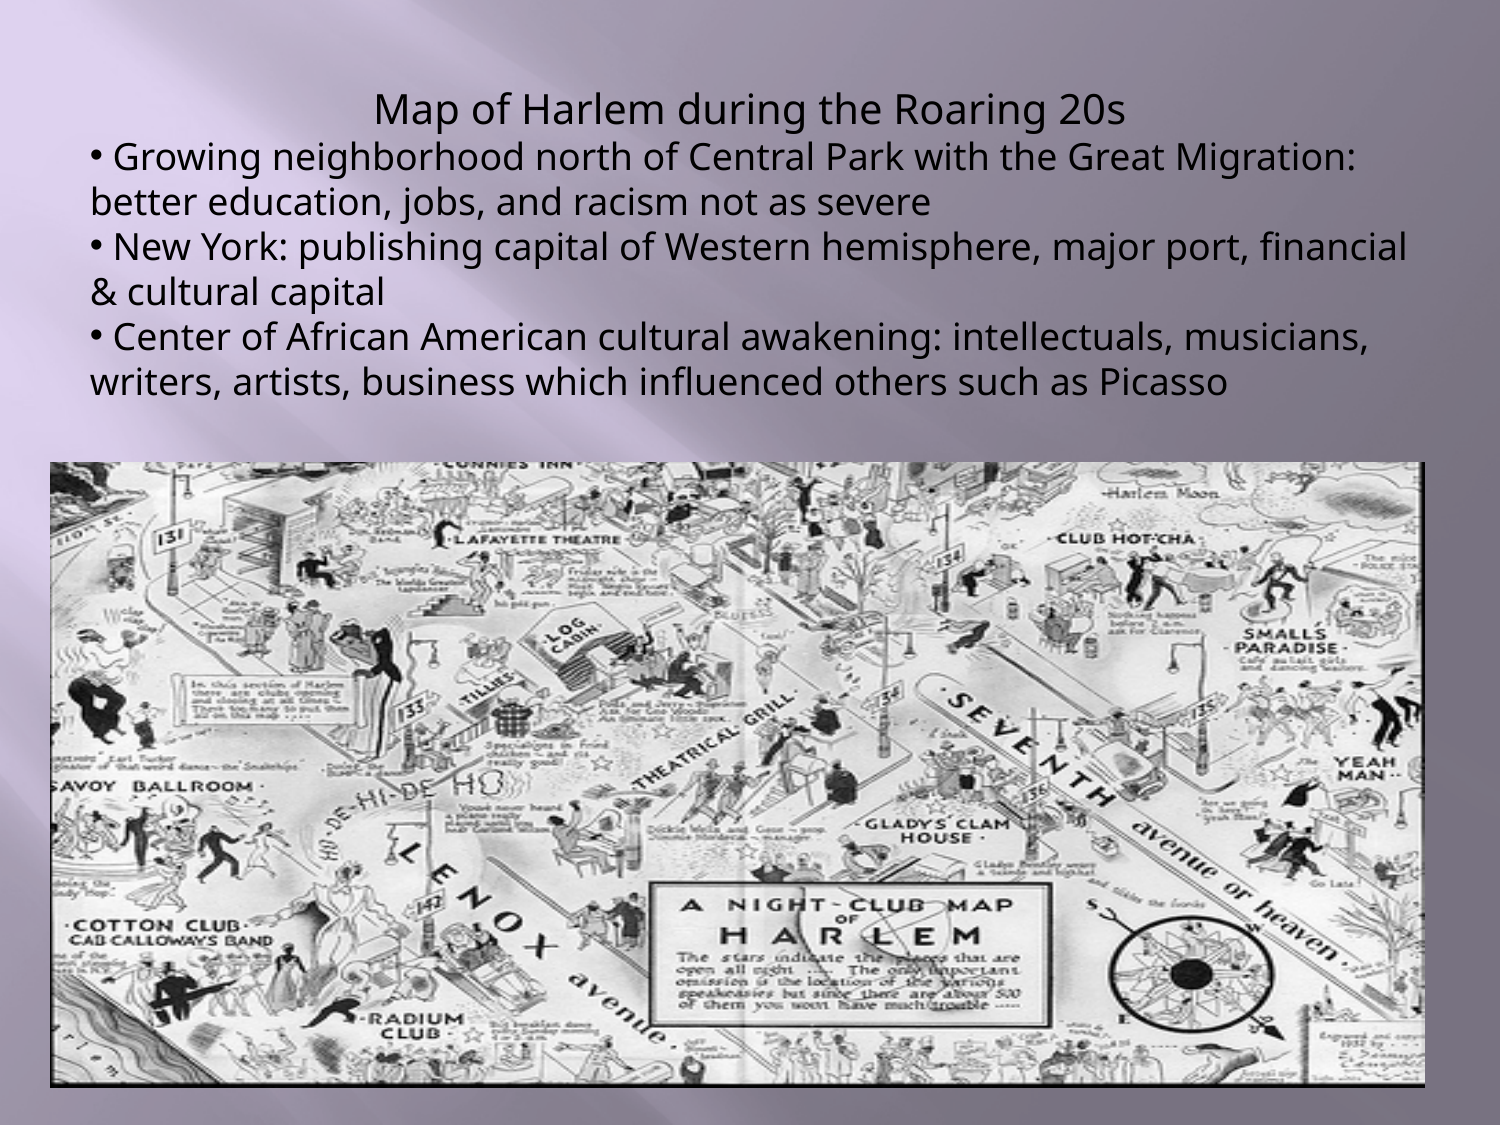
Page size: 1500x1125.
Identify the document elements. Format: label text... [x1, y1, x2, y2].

text_box Map of Harlem during the Roaring 20s Growing neighborhood north of Central Park with the Great Migration: better education, jobs, and racism not as severe New York: publishing capital of Western hemisphere, major port, financial & cultural capital Center of African American cultural awakening: intellectuals, musicians, writers, artists, business which influenced others such as Picasso [74, 75, 1425, 410]
picture [49, 462, 1426, 1088]
